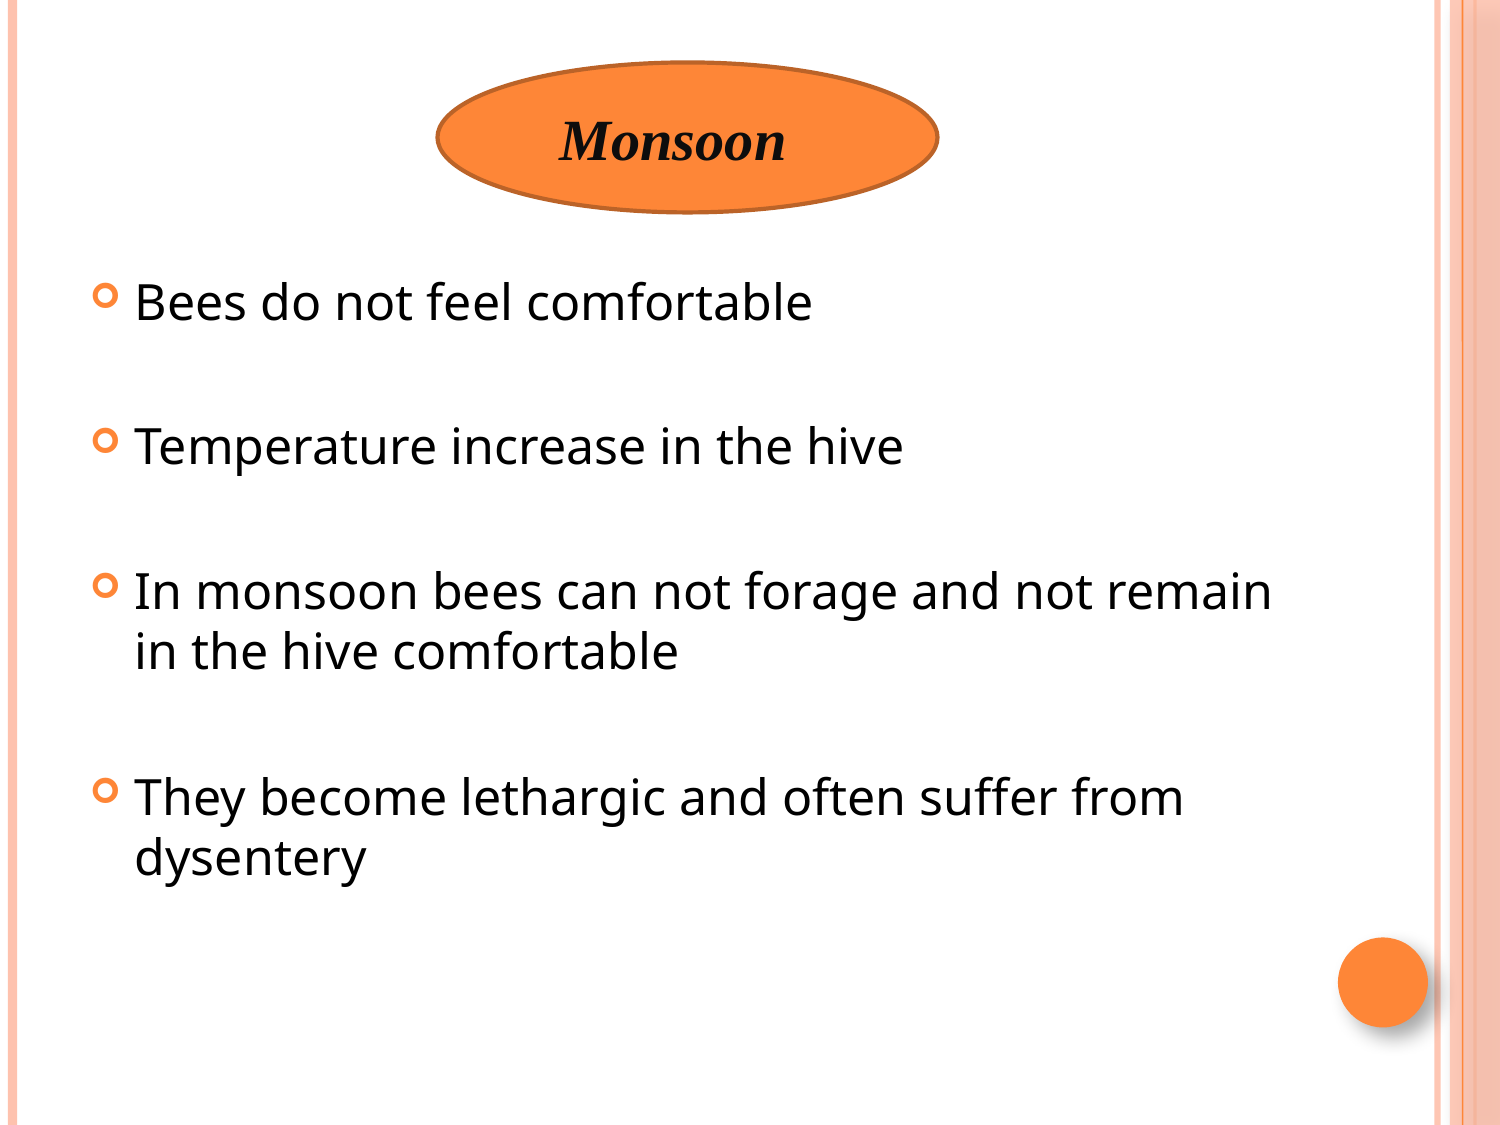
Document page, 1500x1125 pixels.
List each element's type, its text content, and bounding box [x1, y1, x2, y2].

list Bees do not feel comfortable Temperature increase in the hive In monsoon bees can not forage and not remain in the hive comfortable They become lethargic and often suffer from dysentery [75, 262, 1300, 1062]
text_box Monsoon [435, 60, 940, 215]
